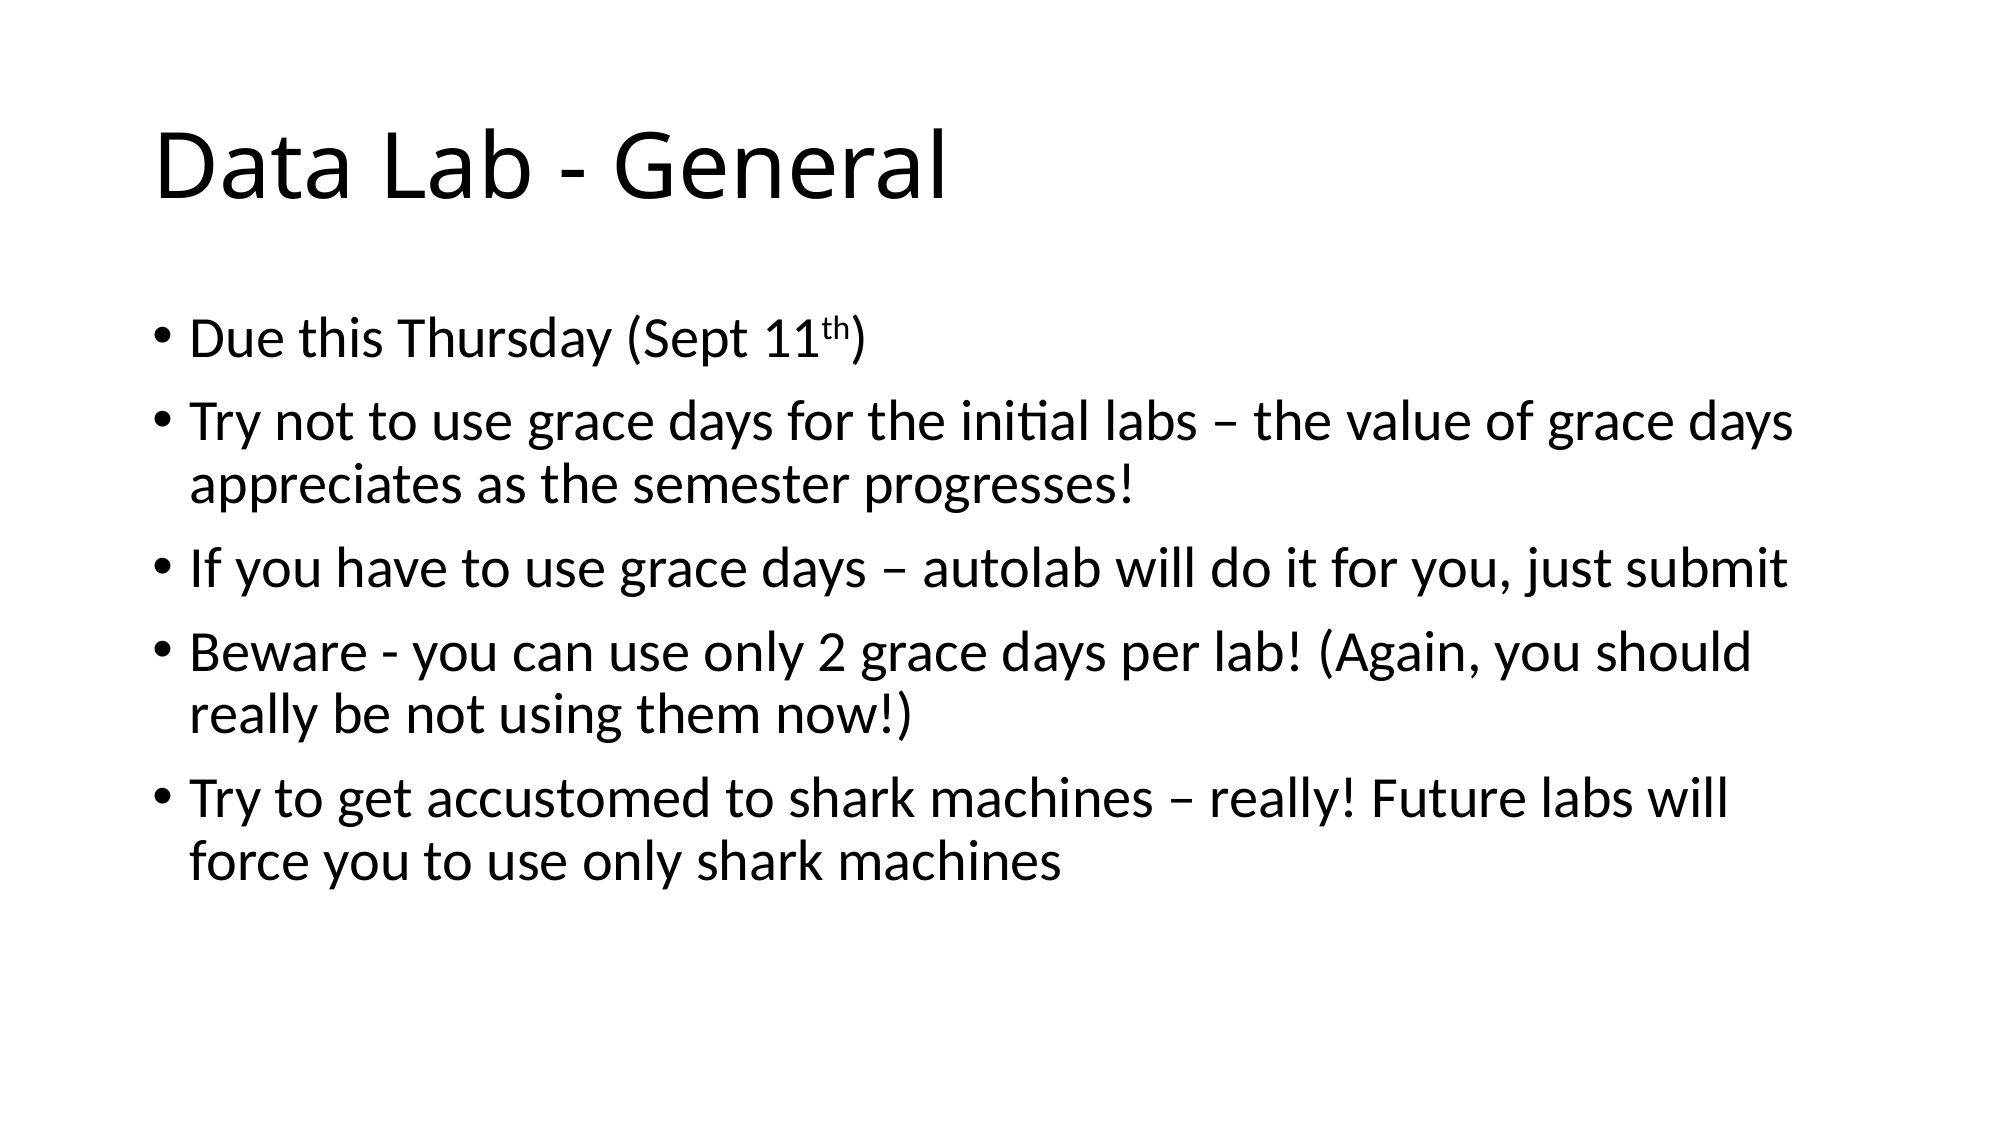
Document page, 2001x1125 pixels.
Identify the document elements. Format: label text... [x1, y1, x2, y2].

list Due this Thursday (Sept 11th) Try not to use grace days for the initial labs – the value of grace days appreciates as the semester progresses! If you have to use grace days – autolab will do it for you, just submit Beware - you can use only 2 grace days per lab! (Again, you should really be not using them now!) Try to get accustomed to shark machines – really! Future labs will force you to use only shark machines [137, 299, 1863, 1014]
title Data Lab - General [137, 59, 1863, 278]
